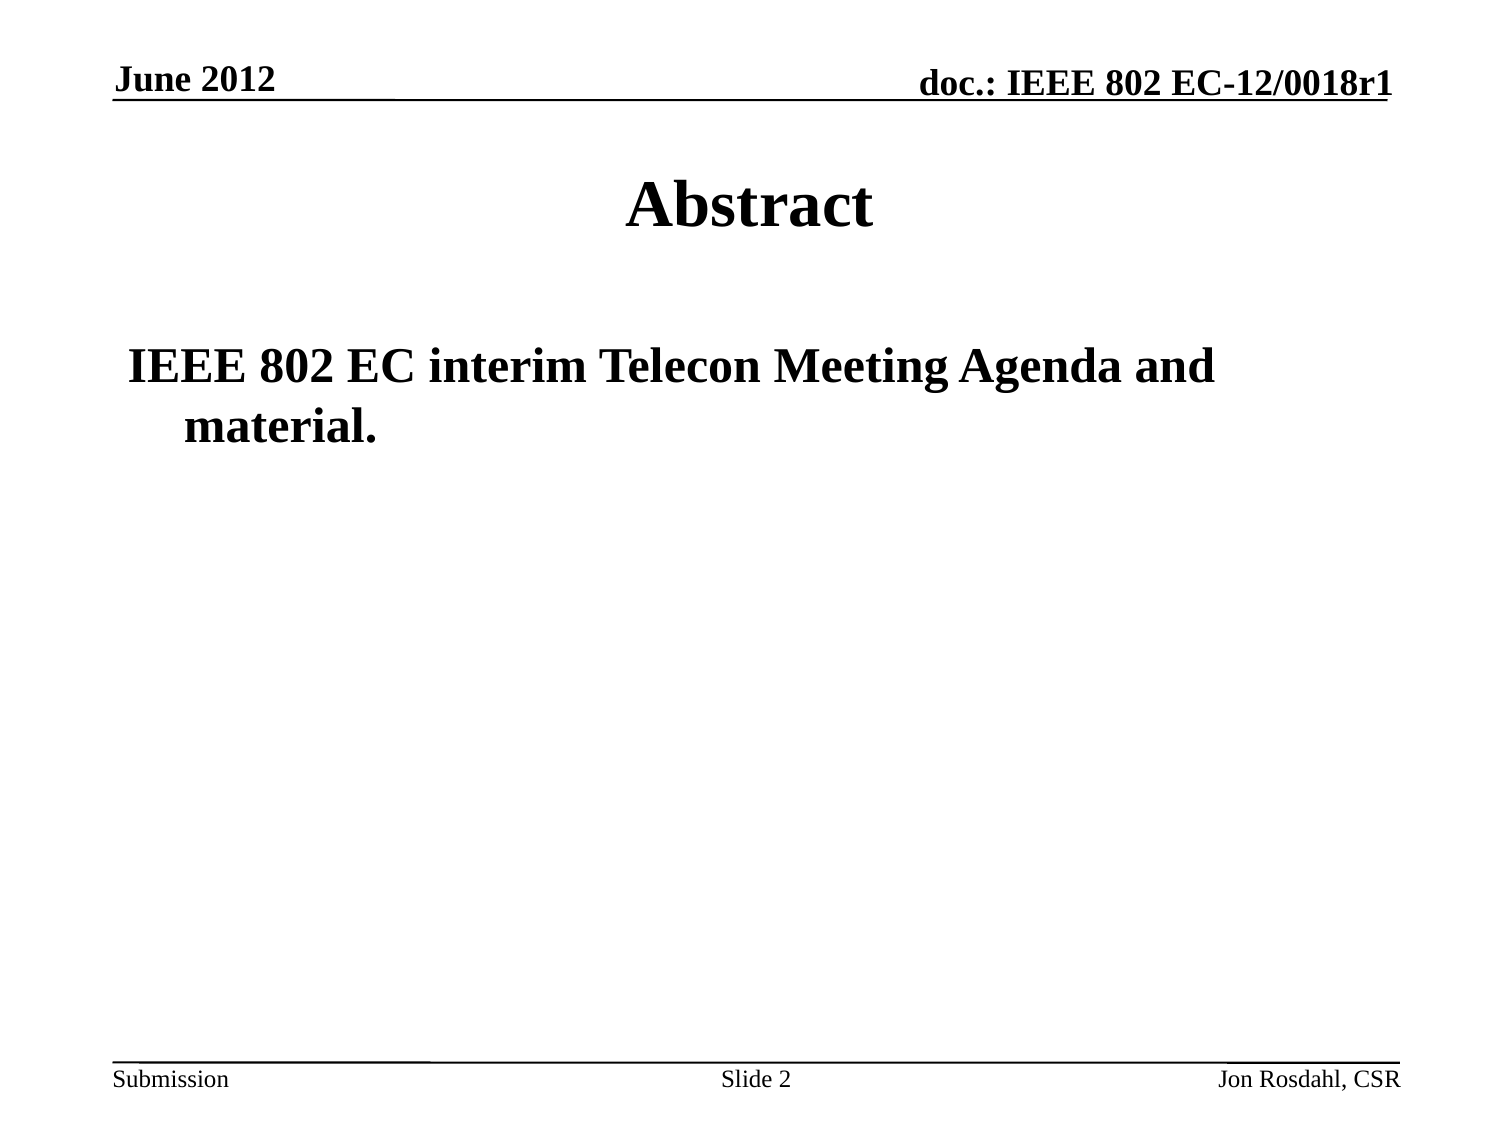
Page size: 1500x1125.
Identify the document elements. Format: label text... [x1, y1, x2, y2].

slide_number Slide 2 [712, 1061, 800, 1123]
title Abstract [112, 112, 1388, 288]
footer Jon Rosdahl, CSR [902, 1061, 1402, 1093]
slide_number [114, 54, 540, 100]
list IEEE 802 EC interim Telecon Meeting Agenda and material. [112, 324, 1388, 1001]
